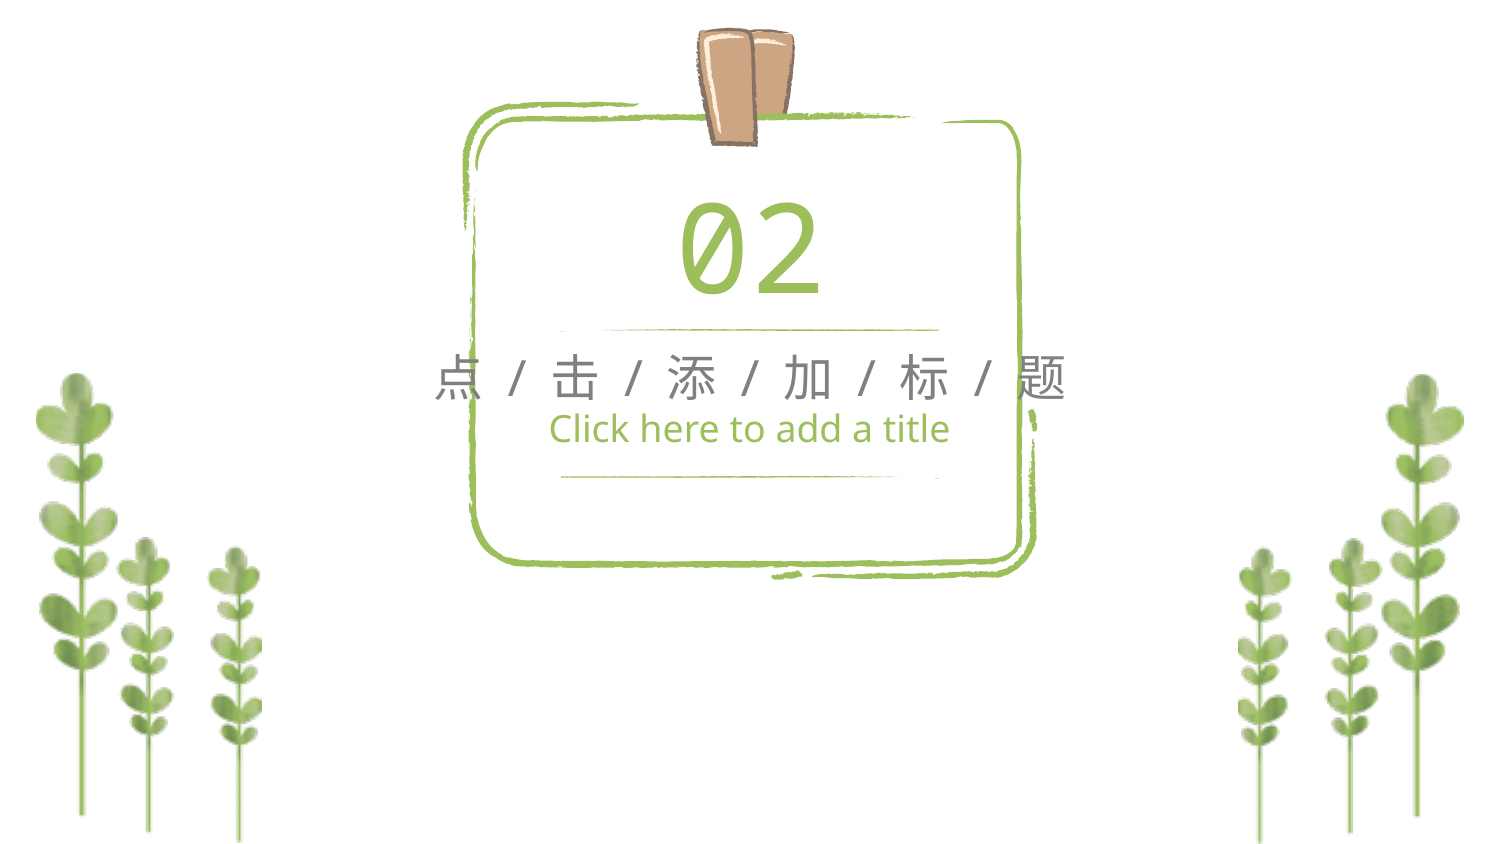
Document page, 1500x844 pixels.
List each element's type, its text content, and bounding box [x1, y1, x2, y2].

text_box 点/击/添/加/标/题 [407, 339, 462, 415]
picture [462, 27, 1038, 580]
picture [36, 373, 262, 843]
picture [1237, 374, 1464, 844]
text_box 点/击/添/加/标/题 [1038, 339, 1093, 415]
